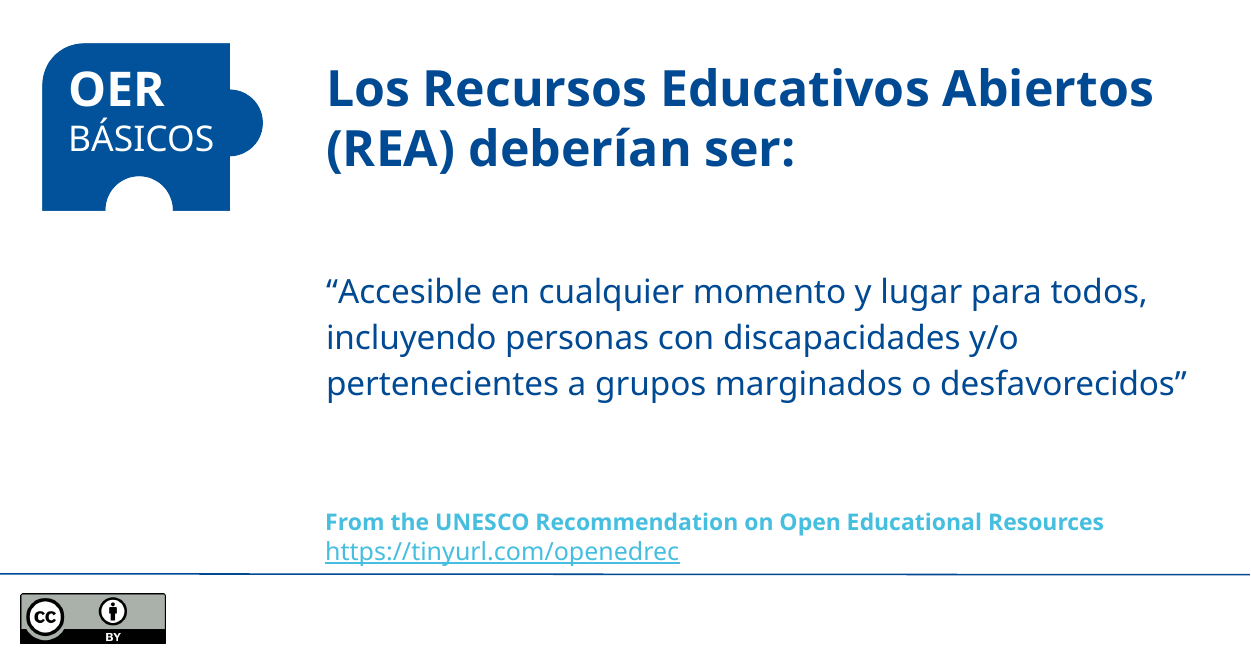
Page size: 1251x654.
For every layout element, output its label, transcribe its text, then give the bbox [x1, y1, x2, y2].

text_box [0, 582, 1250, 654]
text_box From the UNESCO Recommendation on Open Educational Resources https://tinyurl.com/openedrec [312, 495, 1123, 572]
text_box OER BÁSICOS [263, 43, 391, 174]
text_box “Accesible en cualquier momento y lugar para todos, incluyendo personas con discapacidades y/o pertenecientes a grupos marginados o desfavorecidos” [311, 249, 1218, 417]
picture [41, 43, 263, 212]
picture [20, 592, 166, 645]
text_box Los Recursos Educativos Abiertos (REA) deberían ser: [311, 41, 1250, 192]
